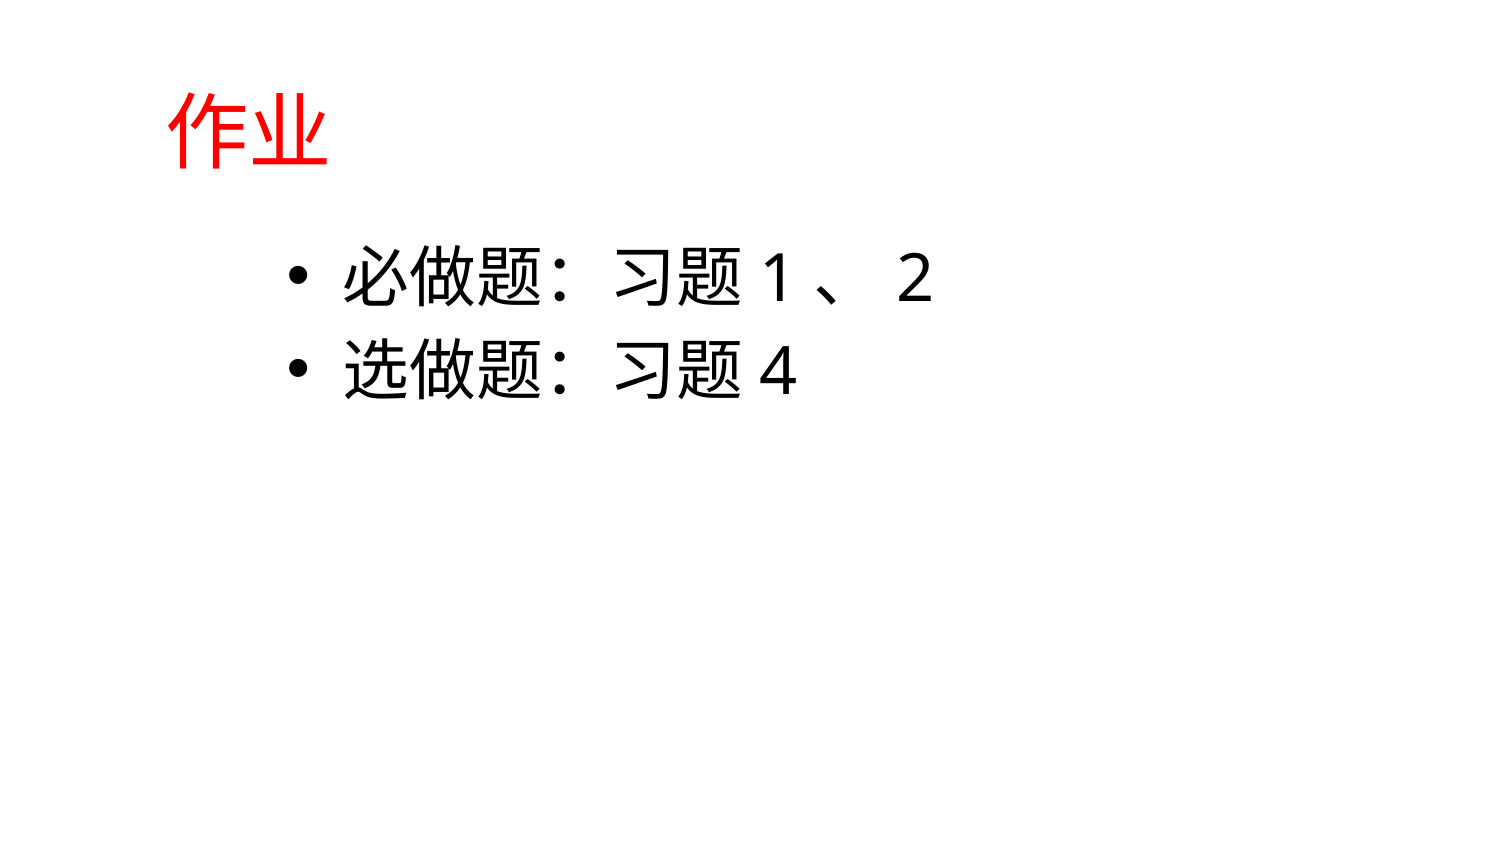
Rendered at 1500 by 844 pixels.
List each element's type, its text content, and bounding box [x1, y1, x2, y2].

title 作业 [150, 58, 1500, 200]
list 必做题：习题1、2 选做题：习题4 [271, 226, 1500, 697]
